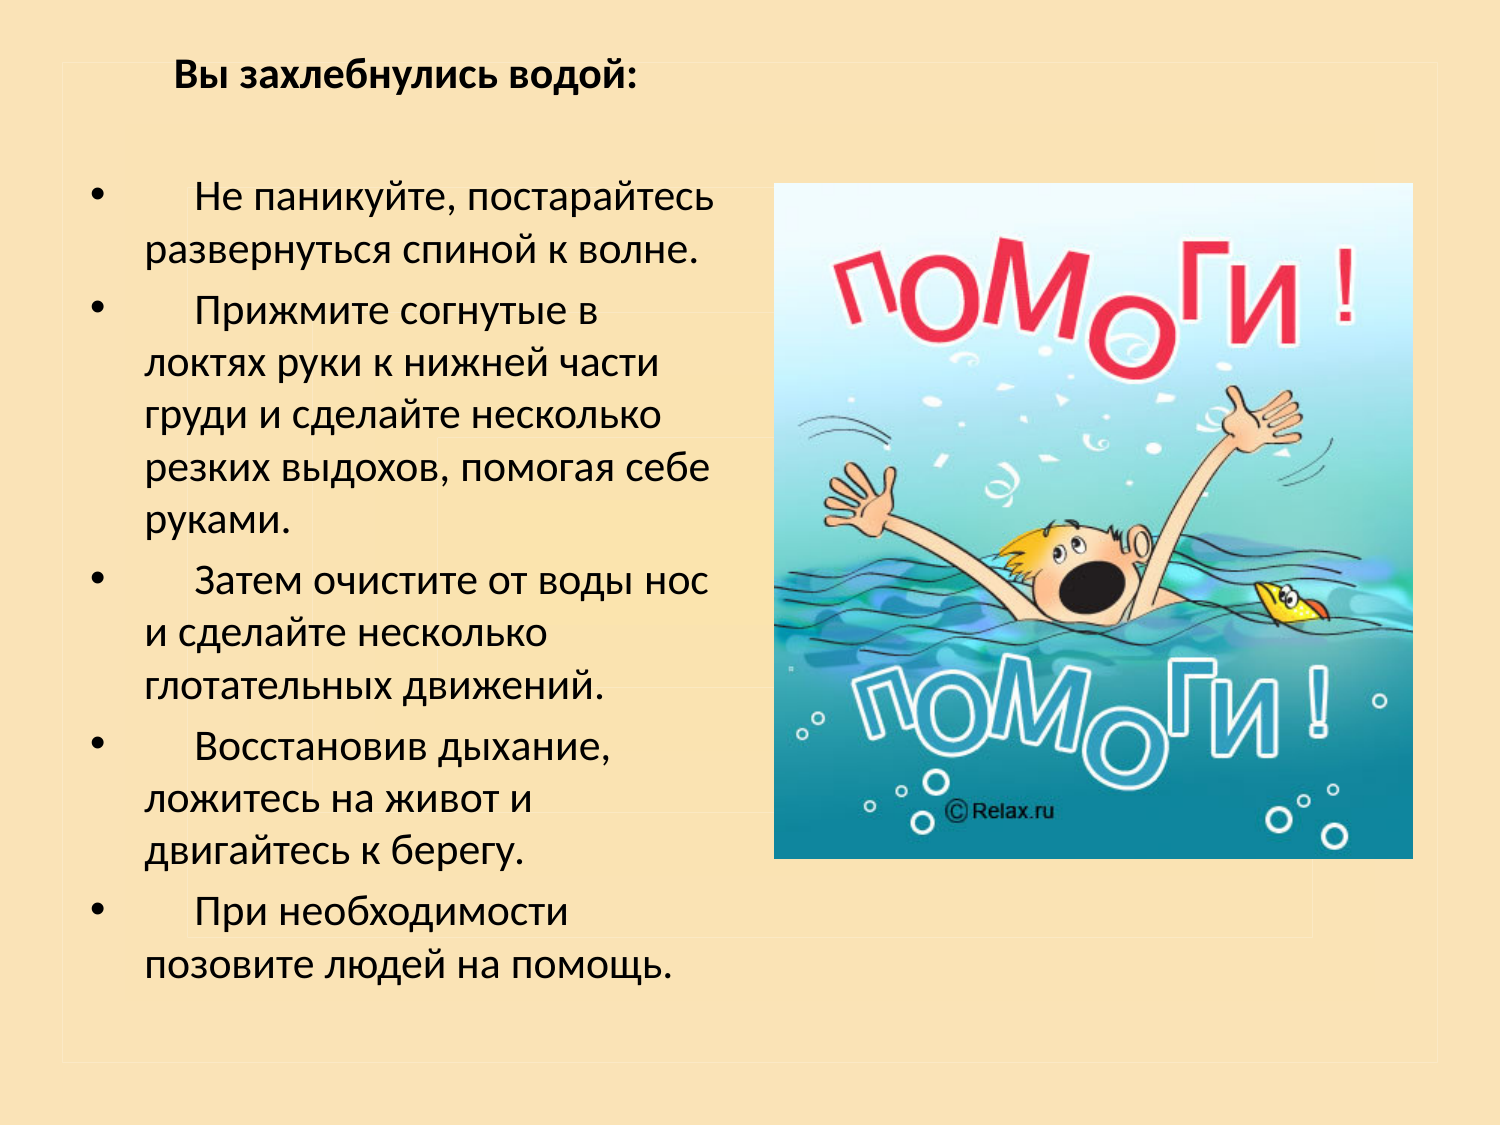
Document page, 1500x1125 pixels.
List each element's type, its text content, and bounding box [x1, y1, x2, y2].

list Вы захлебнулись водой: Не паникуйте, постарайтесь развернуться спиной к волне. Прижмите согнутые в локтях руки к нижней части груди и сделайте несколько резких выдохов, помогая себе руками. Затем очистите от воды нос и сделайте несколько глотательных движений. Восстановив дыхание, ложитесь на живот и двигайтесь к берегу. При необходимости позовите людей на помощь. [75, 37, 738, 1005]
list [774, 183, 1413, 859]
